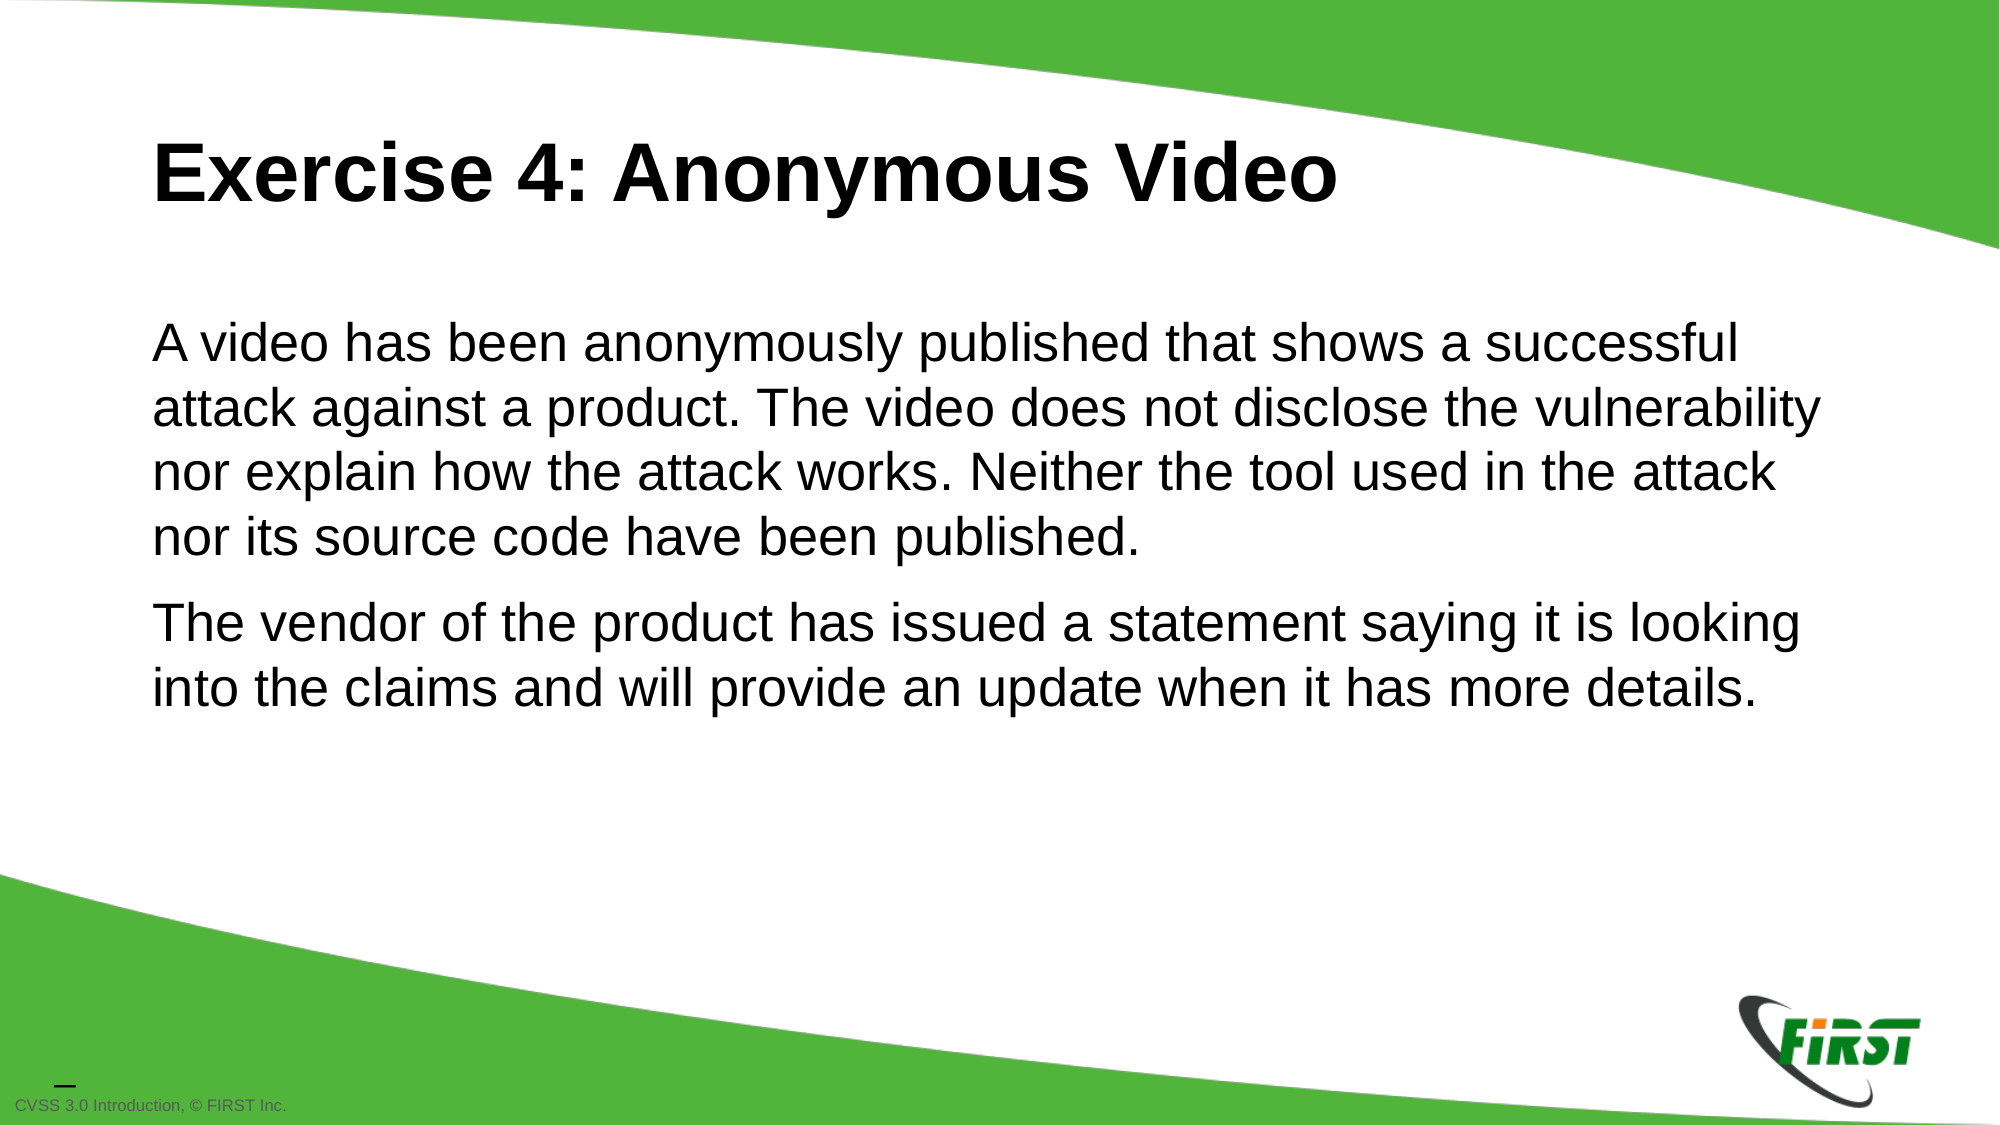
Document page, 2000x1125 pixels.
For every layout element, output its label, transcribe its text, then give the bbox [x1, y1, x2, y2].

text_box A video has been anonymously published that shows a successful attack against a product. The video does not disclose the vulnerability nor explain how the attack works. Neither the tool used in the attack nor its source code have been published. The vendor of the product has issued a statement saying it is looking into the claims and will provide an update when it has more details. [137, 299, 1863, 1014]
text_box Exercise 4: Anonymous Video [137, 59, 1862, 278]
picture [0, 0, 2000, 1125]
text_box _ [39, 1035, 100, 1096]
